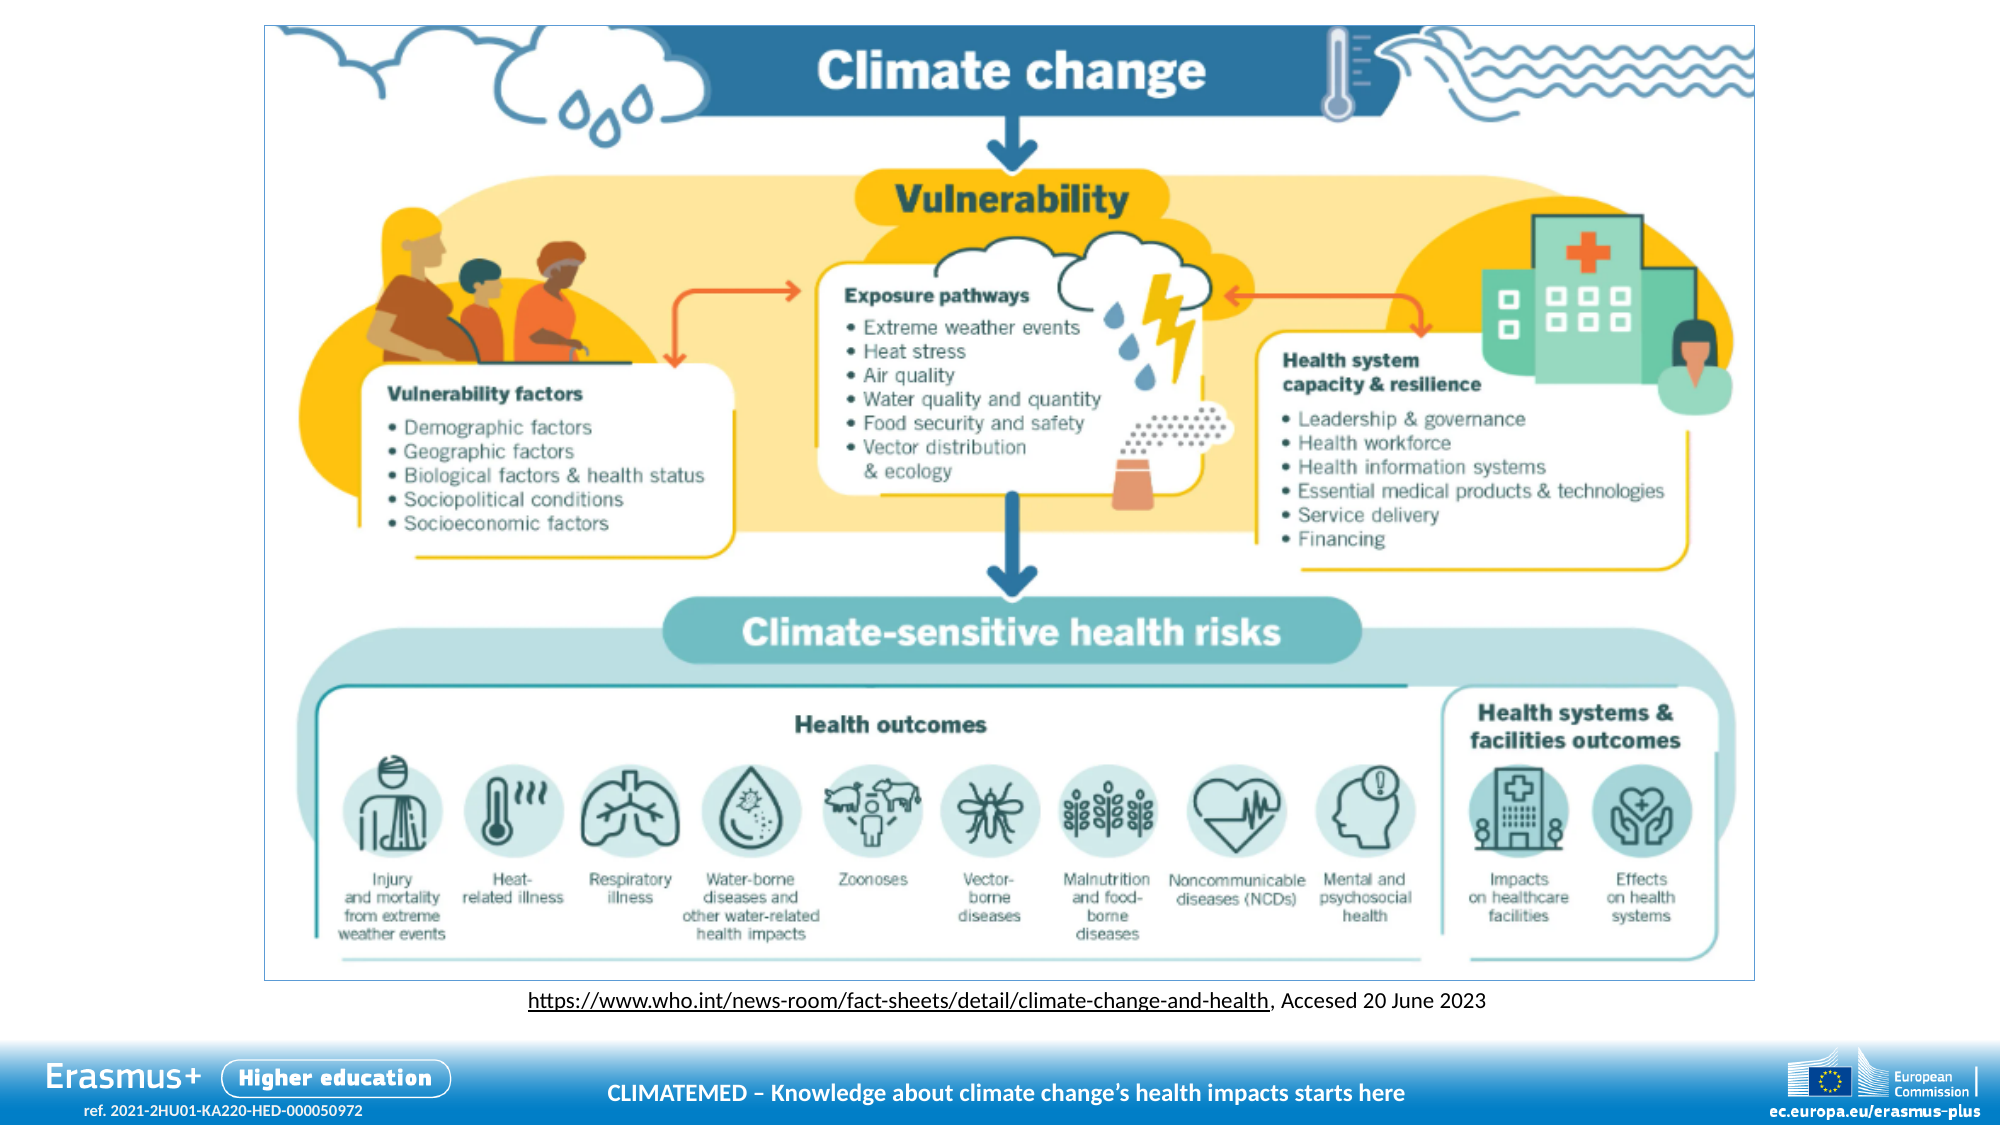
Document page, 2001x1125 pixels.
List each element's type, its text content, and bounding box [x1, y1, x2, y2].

list https://www.who.int/news-room/fact-sheets/detail/climate-change-and-health, Accesed 20 June 2023 [31, 980, 1984, 1068]
picture [0, 25, 2000, 1125]
